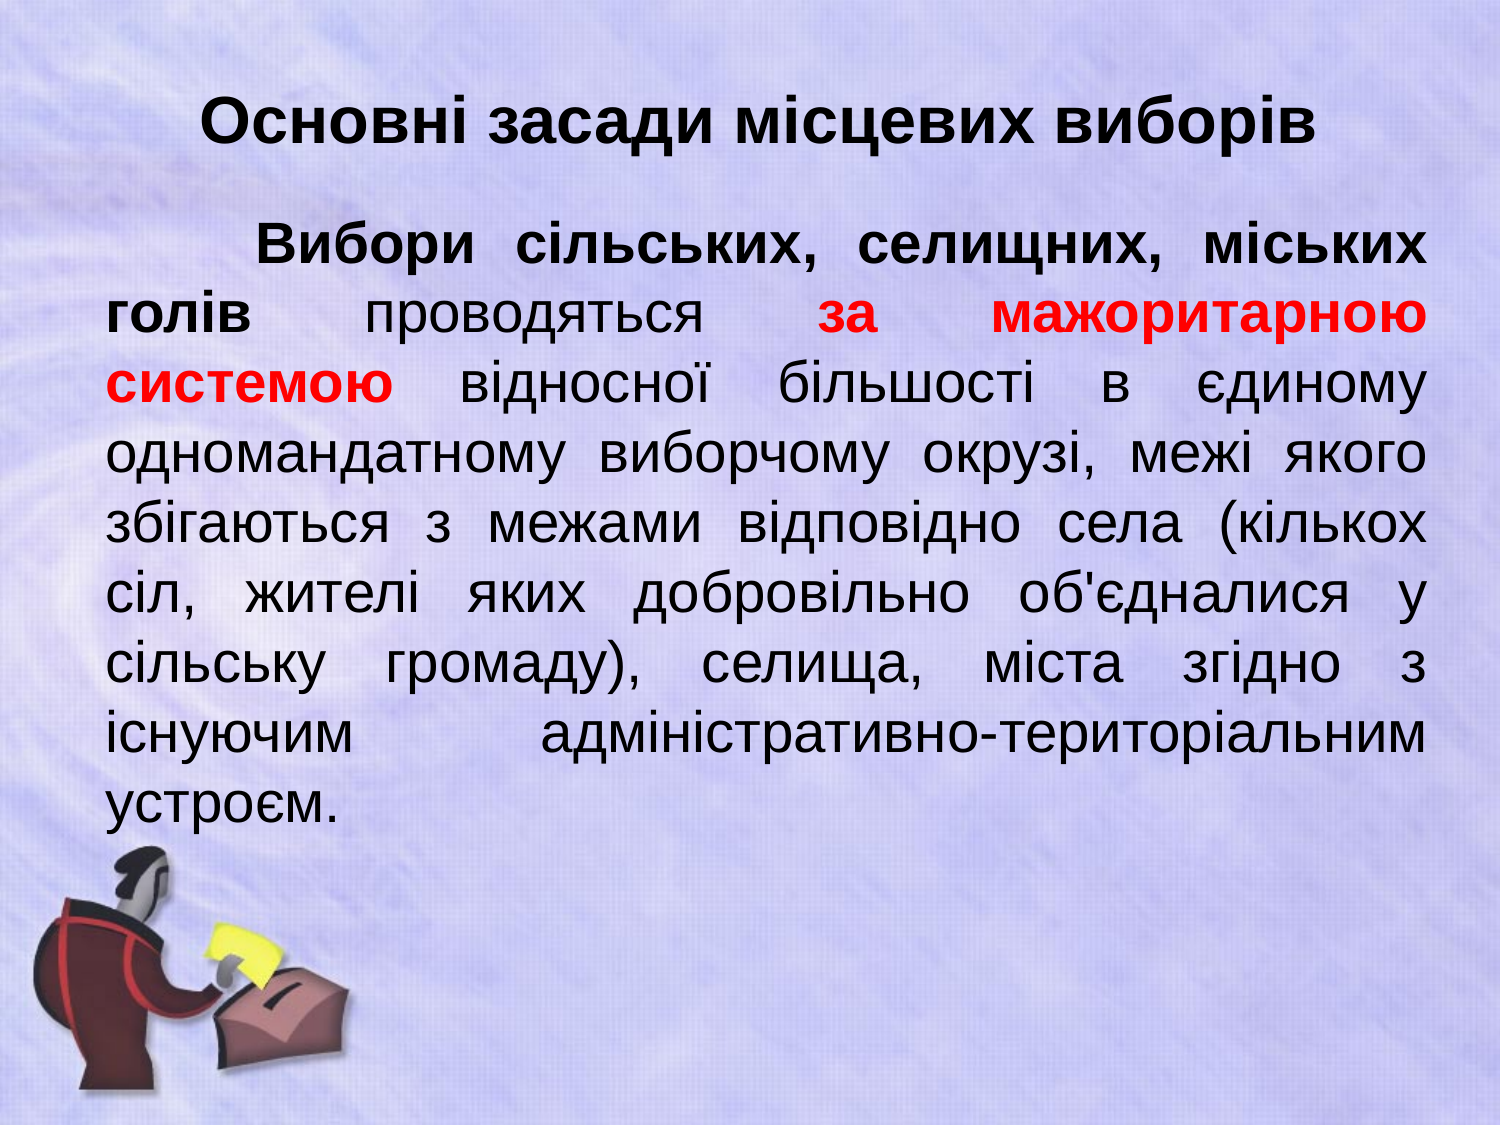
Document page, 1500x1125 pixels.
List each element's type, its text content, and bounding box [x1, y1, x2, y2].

list Вибори сільських, селищних, міських голів проводяться за мажоритарною системою відносної більшості в єдиному одномандатному виборчому окрузі, межі якого збігаються з межами відповідно села (кількох сіл, жителі яких добровільно об'єдналися у сільську громаду), селища, міста згідно з існуючим адміністративно-територіальним устроєм. [90, 125, 1444, 846]
title Основні засади місцевих виборів [38, 44, 1480, 165]
picture [0, 0, 1500, 1125]
